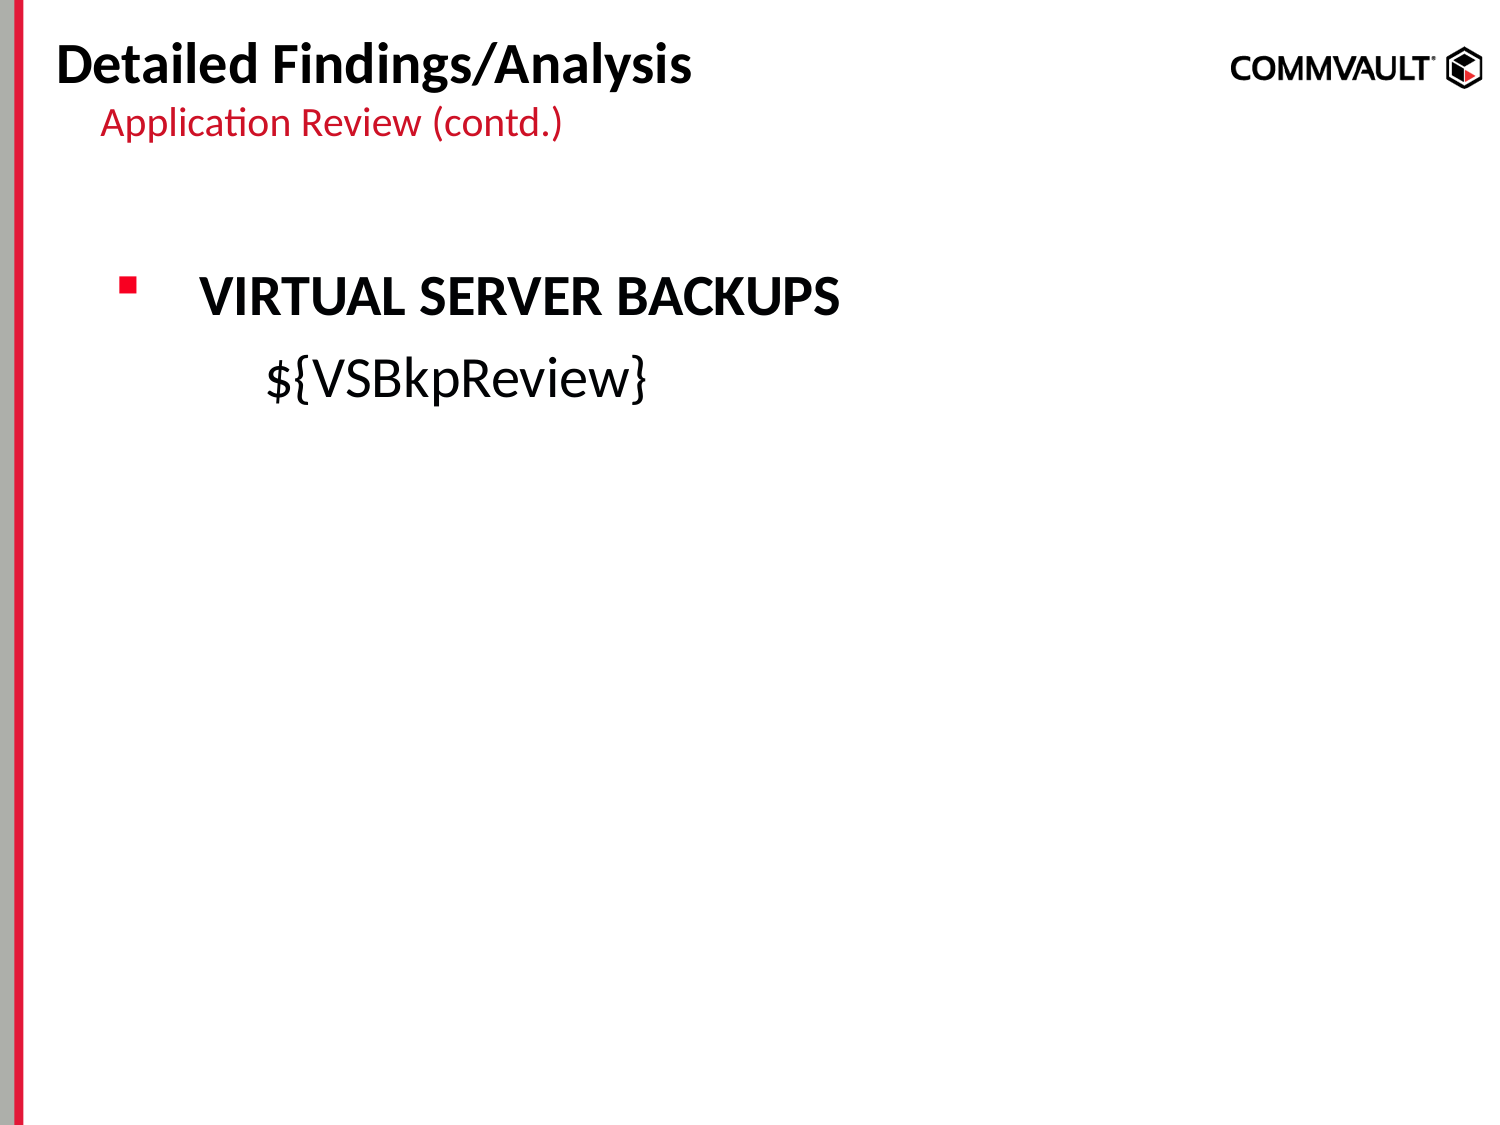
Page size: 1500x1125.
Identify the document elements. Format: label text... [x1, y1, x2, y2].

text_box VIRTUAL SERVER BACKUPS ${VSBkpReview} [24, 249, 1375, 1088]
title Detailed Findings/Analysis [41, 30, 1247, 91]
list Application Review (contd.) [85, 91, 1247, 150]
picture [1247, 46, 1483, 89]
